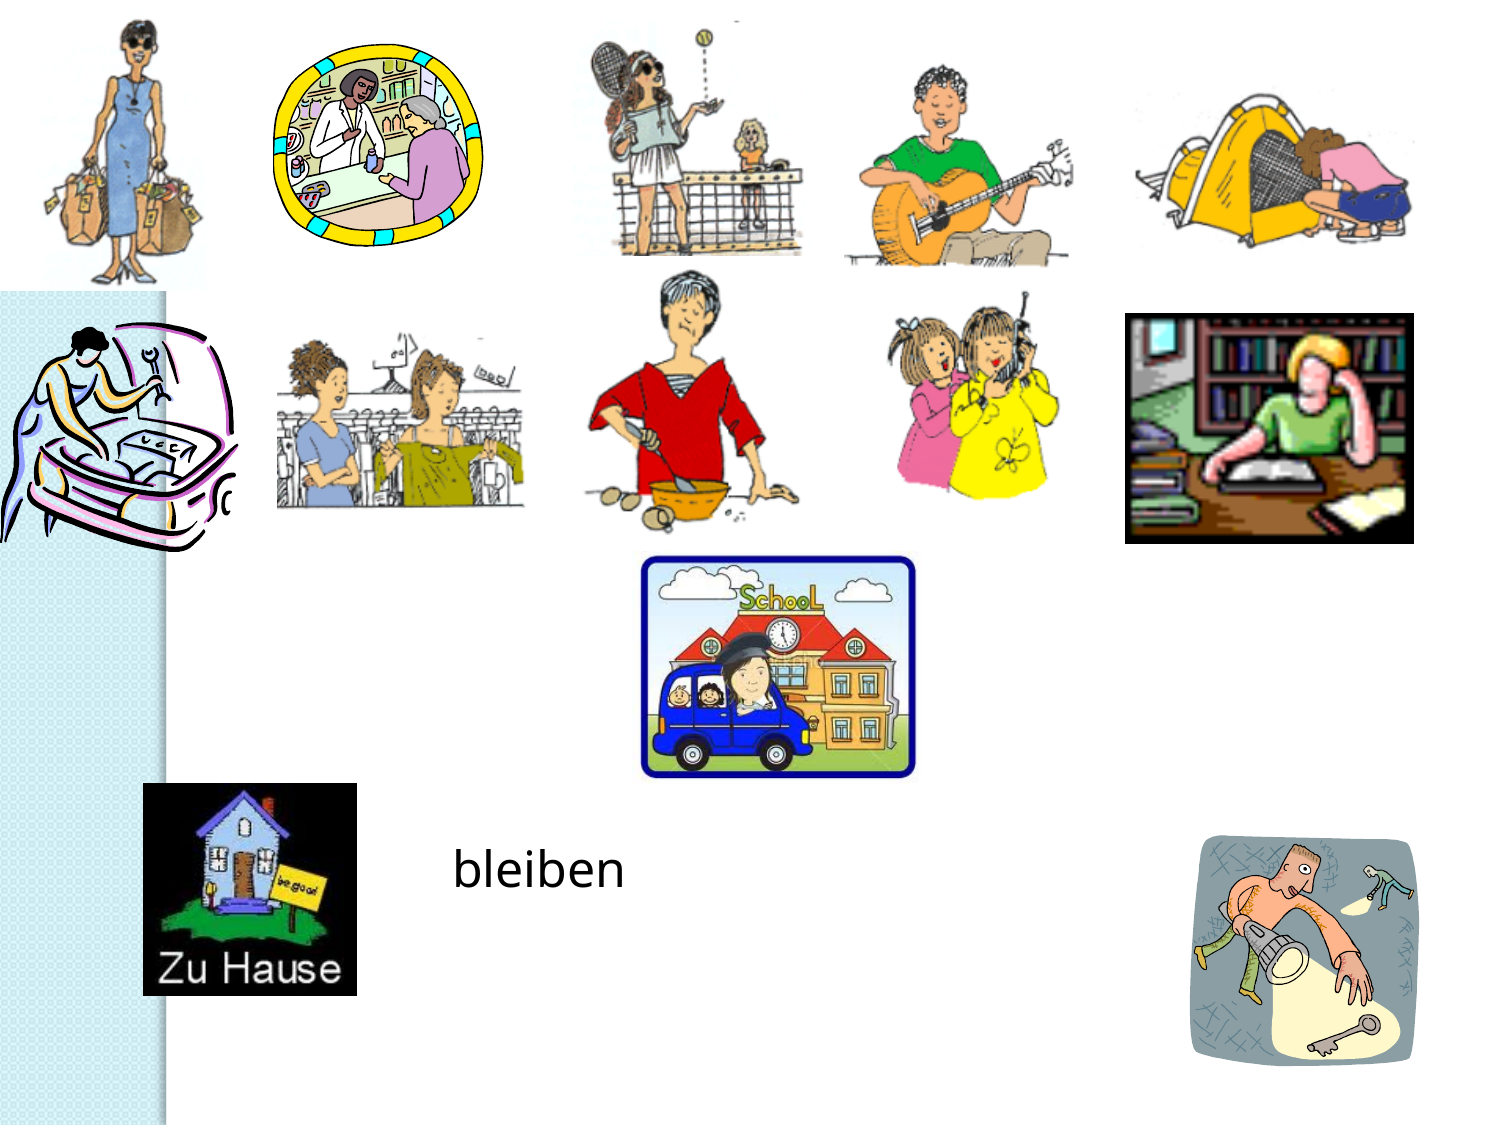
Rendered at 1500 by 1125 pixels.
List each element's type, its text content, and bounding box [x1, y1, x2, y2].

picture [143, 782, 357, 996]
picture [1184, 830, 1425, 1072]
picture [0, 0, 251, 291]
picture [272, 41, 486, 250]
picture [277, 313, 528, 512]
picture [545, 7, 826, 535]
picture [1124, 313, 1418, 548]
text_box bleiben [437, 830, 900, 906]
picture [631, 551, 922, 784]
picture [844, 60, 1083, 274]
picture [863, 278, 1083, 501]
picture [0, 321, 239, 553]
picture [1124, 43, 1421, 274]
